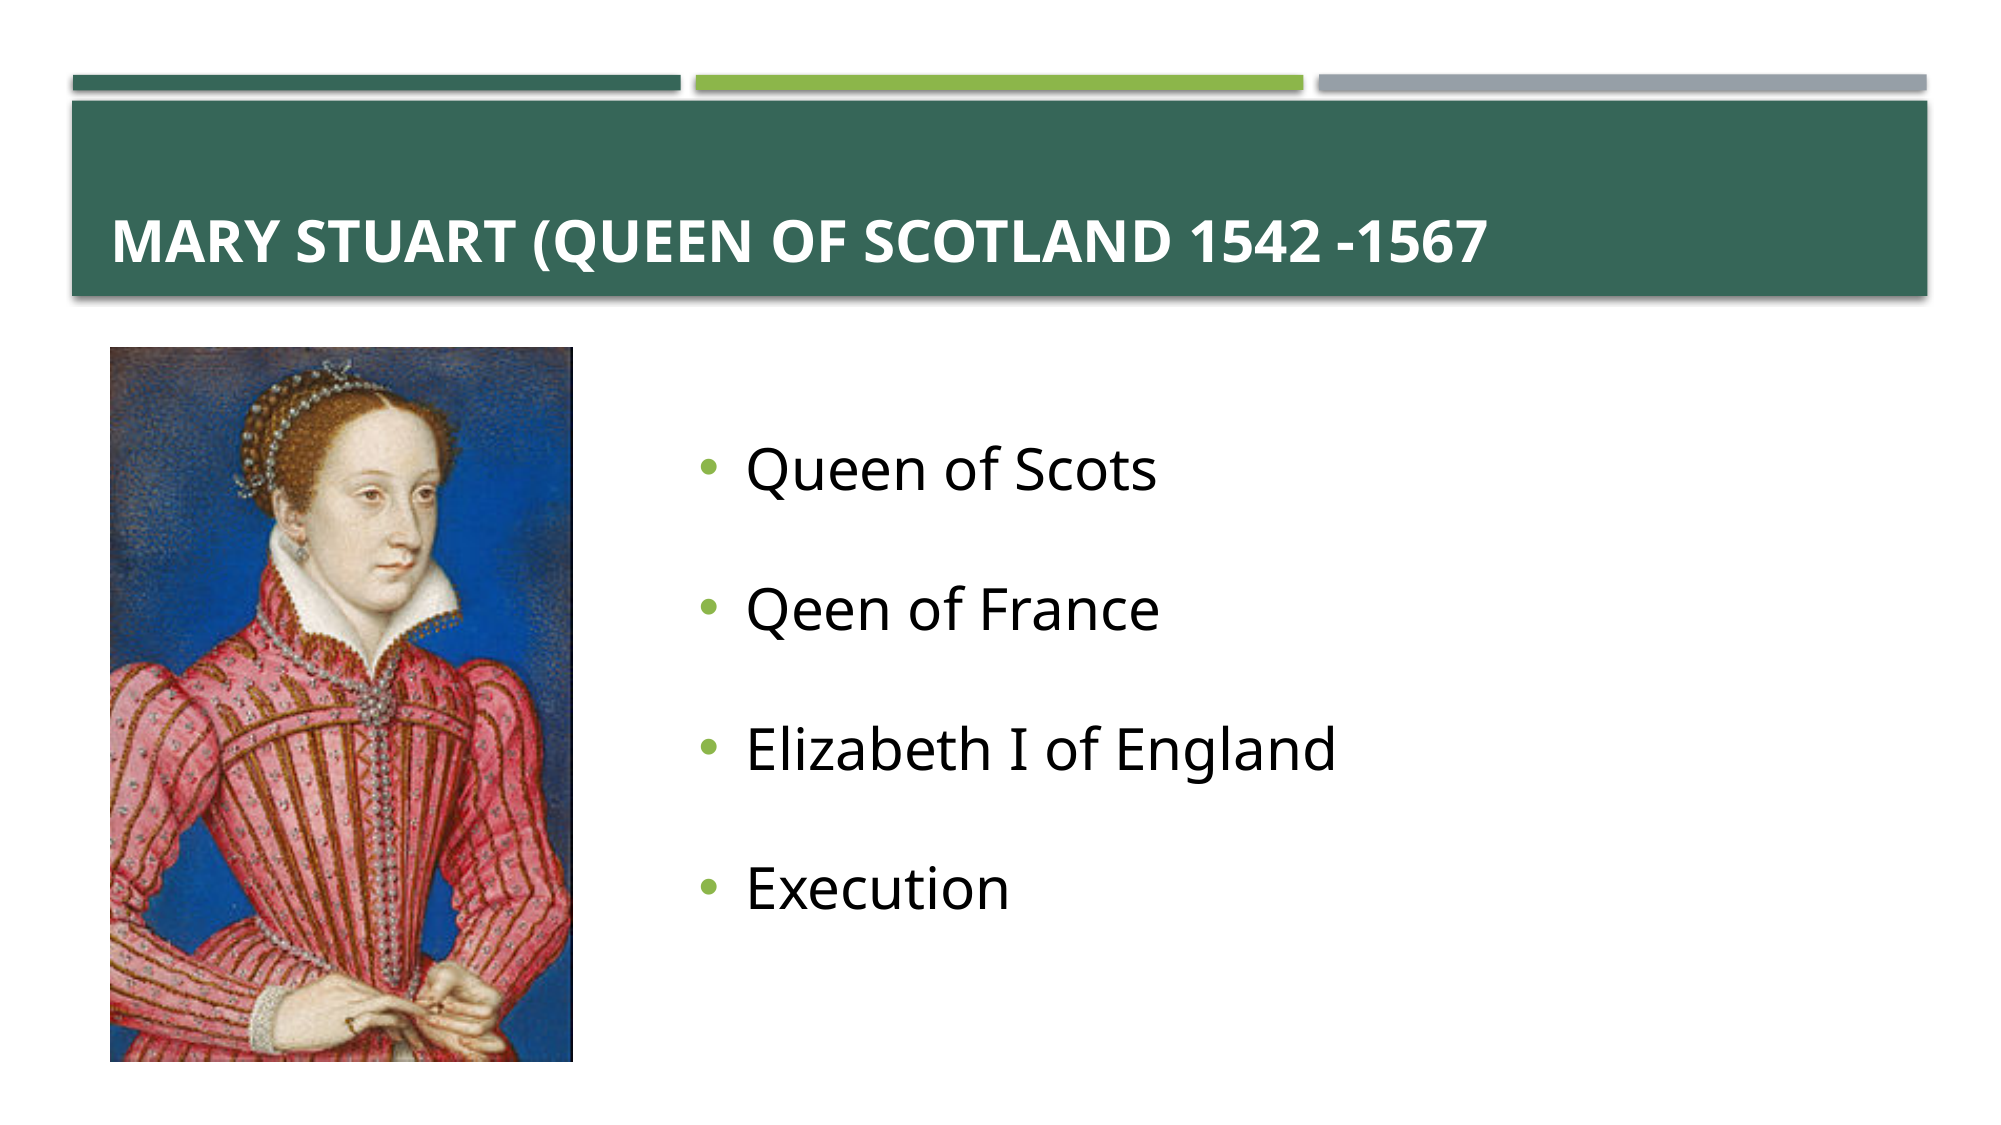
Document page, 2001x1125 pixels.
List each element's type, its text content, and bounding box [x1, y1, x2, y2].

text_box Queen of Scots Qeen of France Elizabeth I of England Execution [683, 424, 1964, 930]
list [110, 346, 574, 1063]
title Mary Stuart (Queen of Scotland 1542 -1567 [95, 115, 1905, 282]
